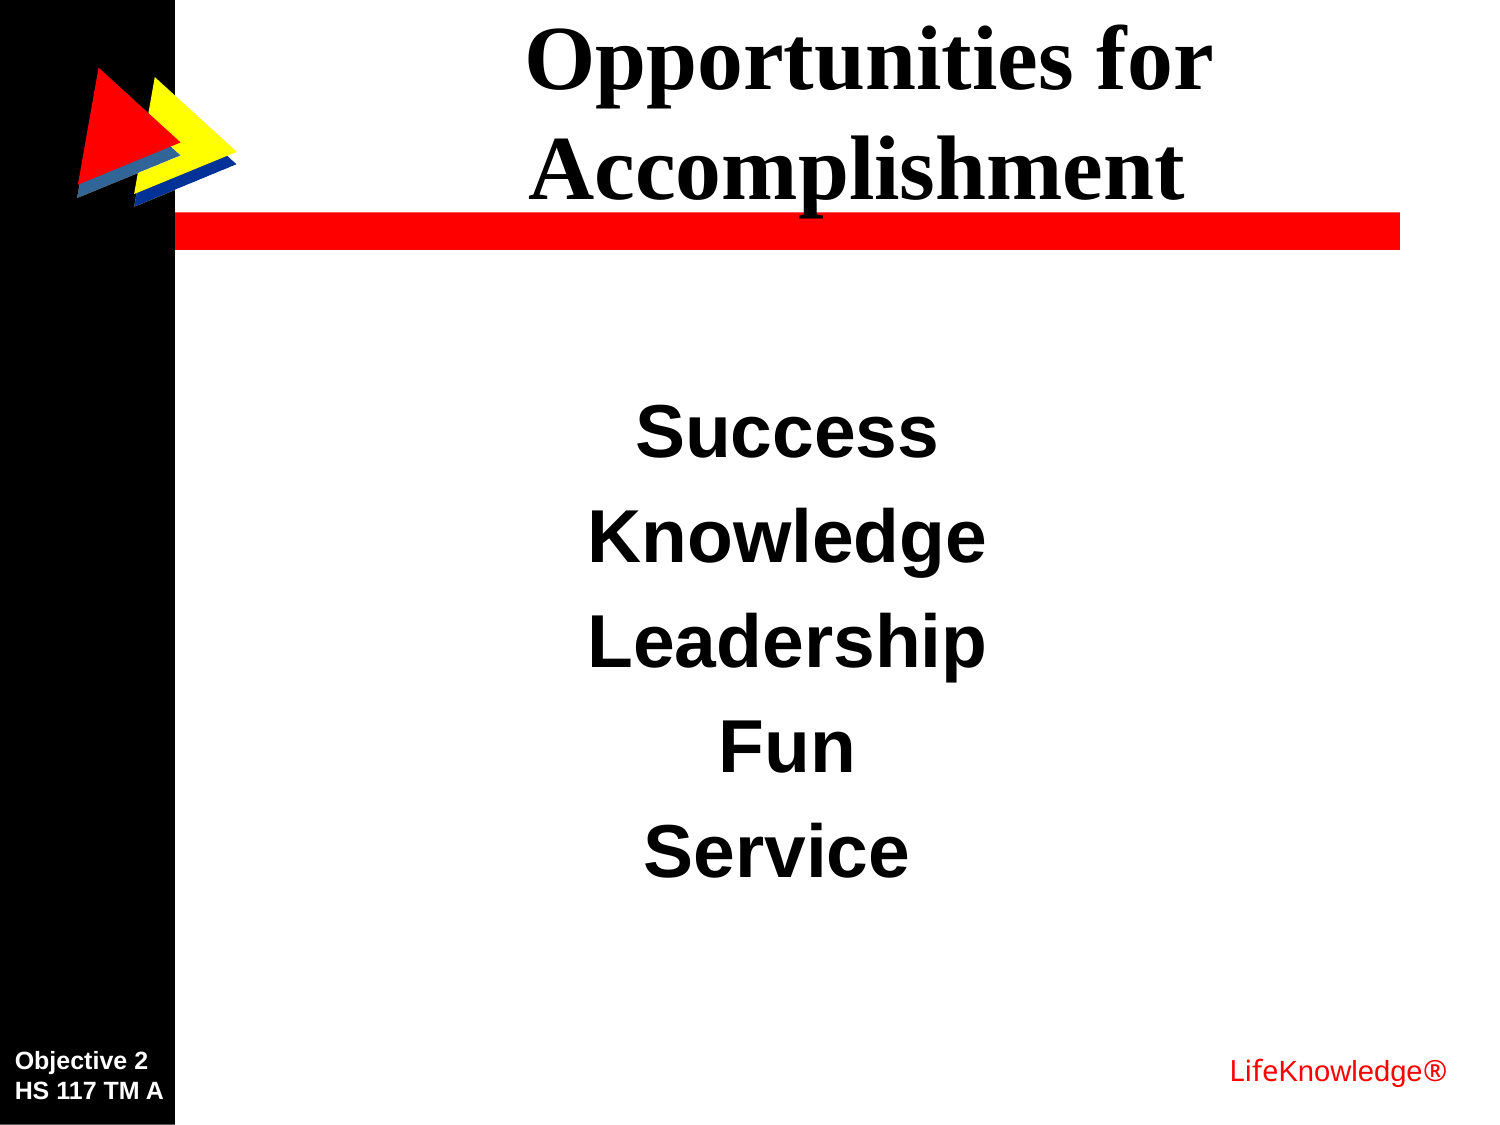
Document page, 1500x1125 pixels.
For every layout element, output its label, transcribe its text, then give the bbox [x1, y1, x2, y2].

text_box Objective 2 HS 117 TM A [0, 1037, 189, 1113]
footer LifeKnowledge® [0, 1049, 1463, 1125]
list Success Knowledge Leadership Fun Service [387, 374, 1188, 976]
title Opportunities for Accomplishment [237, 24, 1500, 226]
